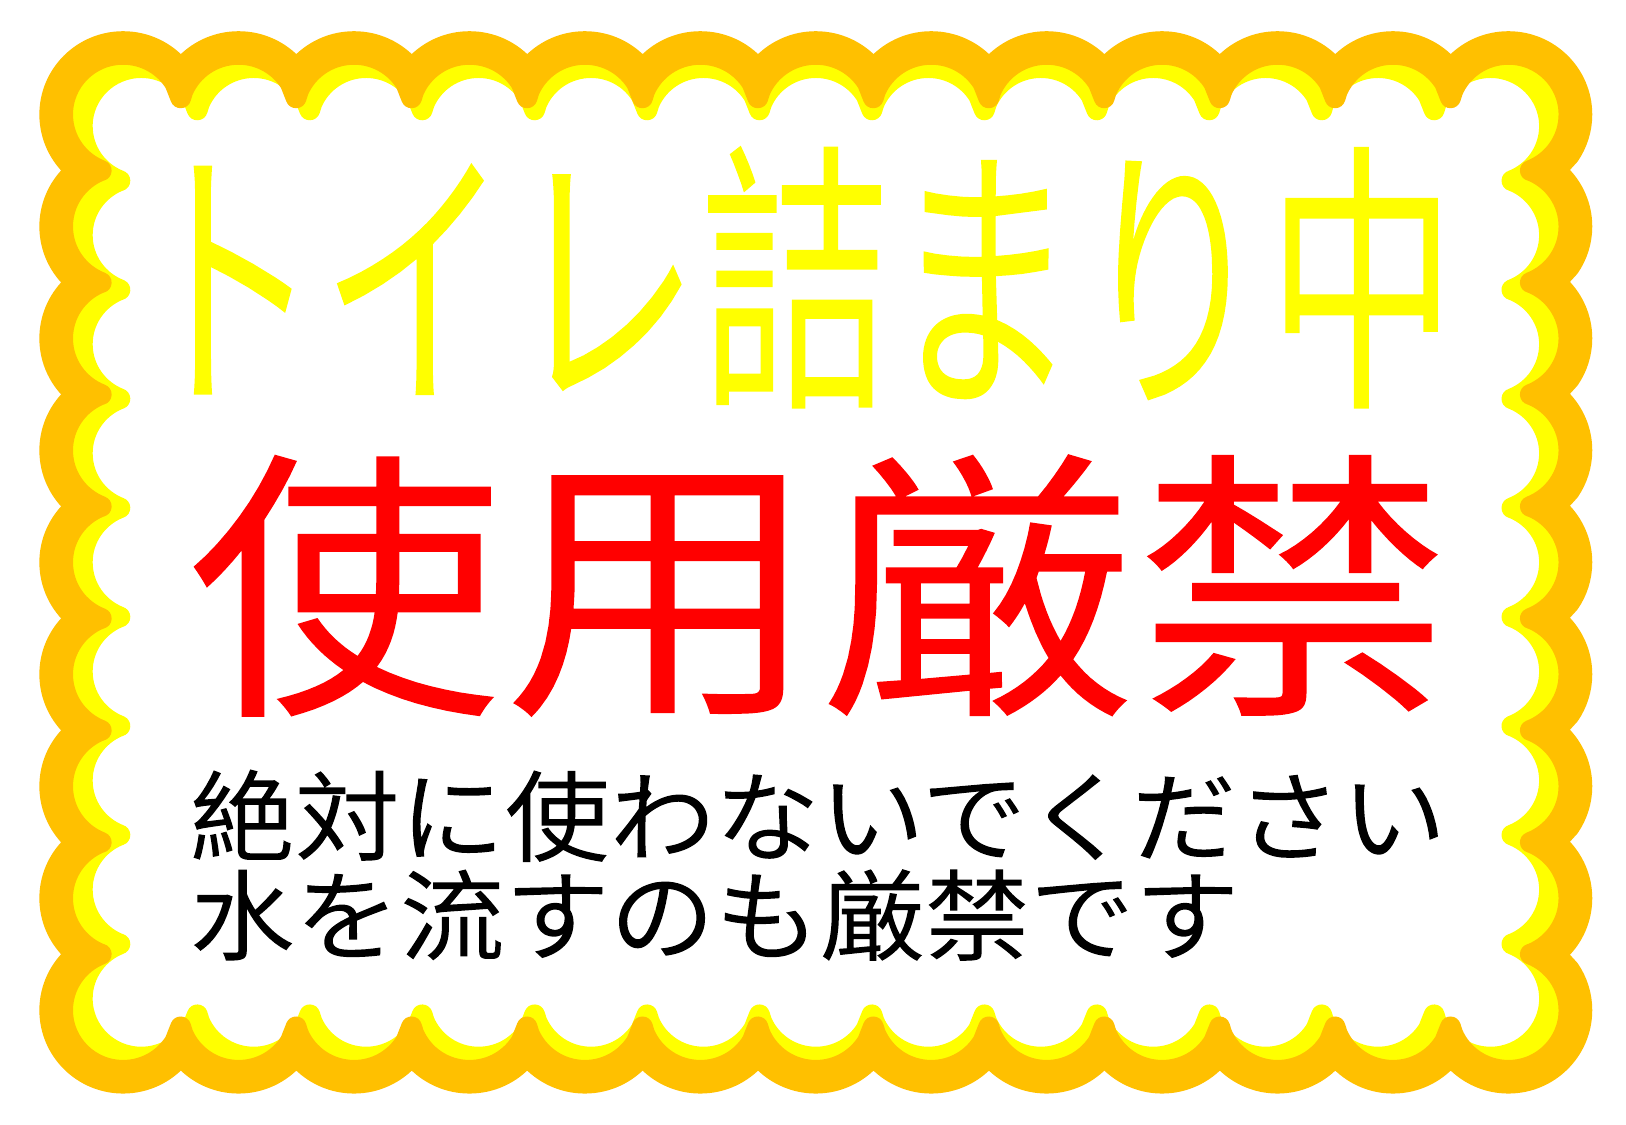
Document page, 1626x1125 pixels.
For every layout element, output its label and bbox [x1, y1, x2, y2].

text_box [294, 0, 1337, 1125]
